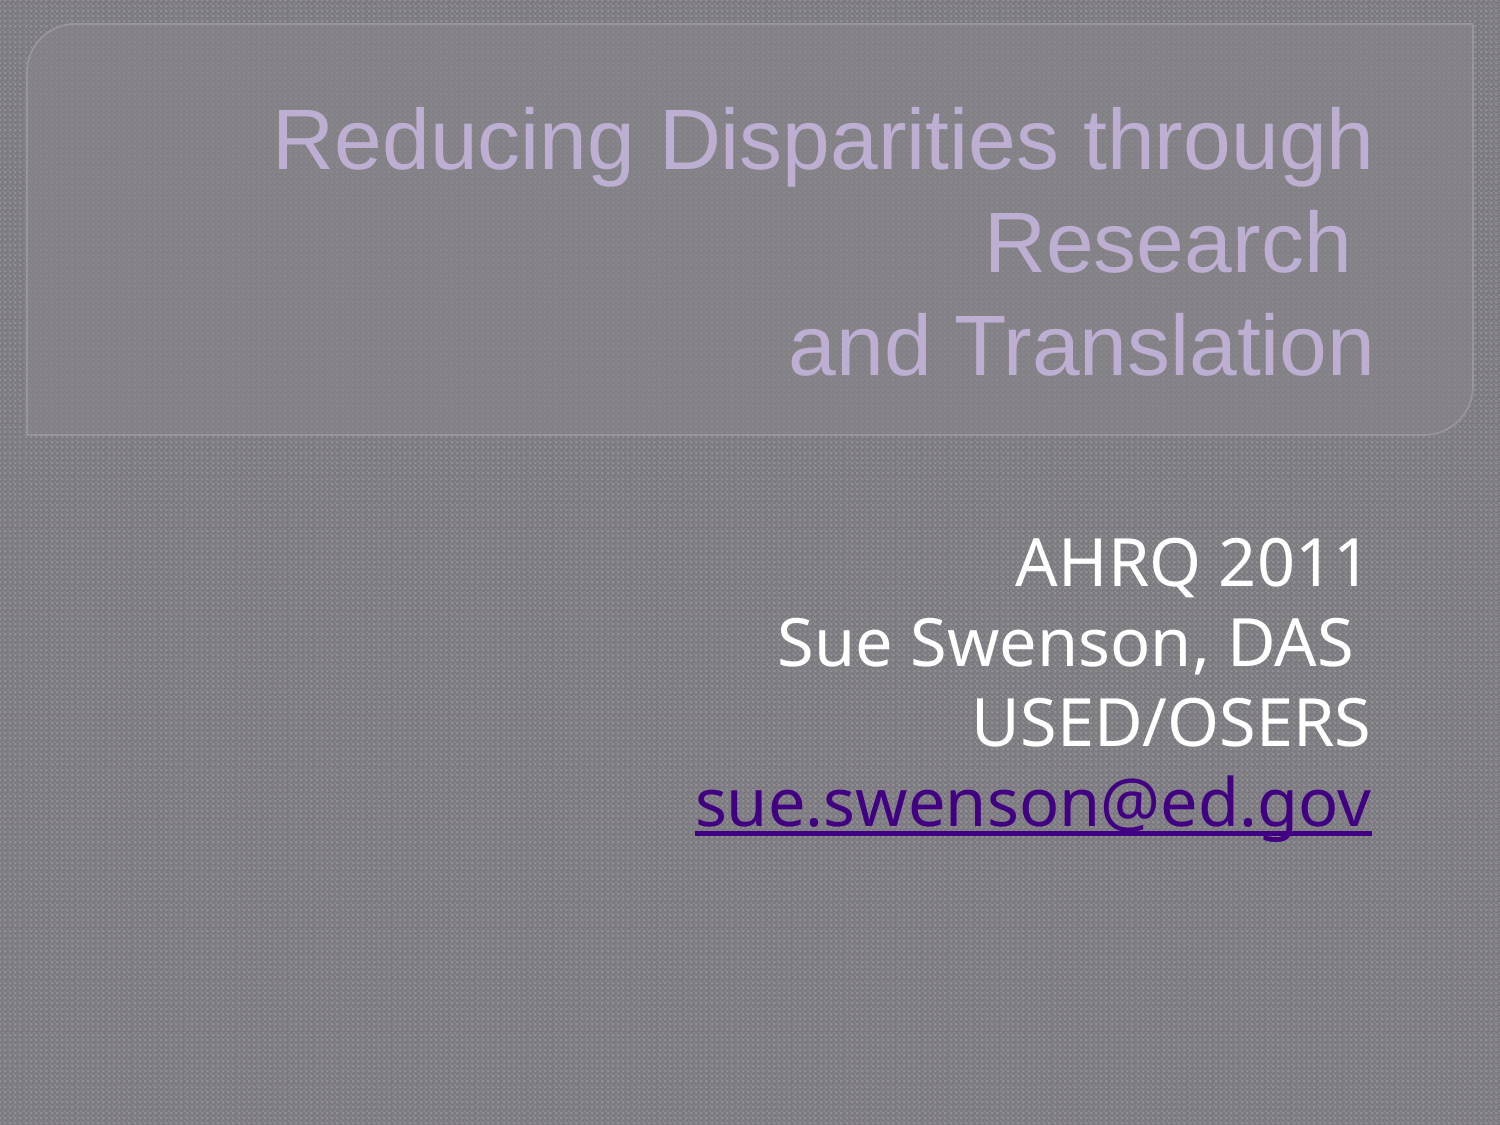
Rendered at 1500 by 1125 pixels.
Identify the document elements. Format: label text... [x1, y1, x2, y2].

subtitle AHRQ 2011 Sue Swenson, DAS USED/OSERS sue.swenson@ed.gov [312, 512, 1413, 1038]
title Reducing Disparities through Research and Translation [76, 75, 1414, 400]
